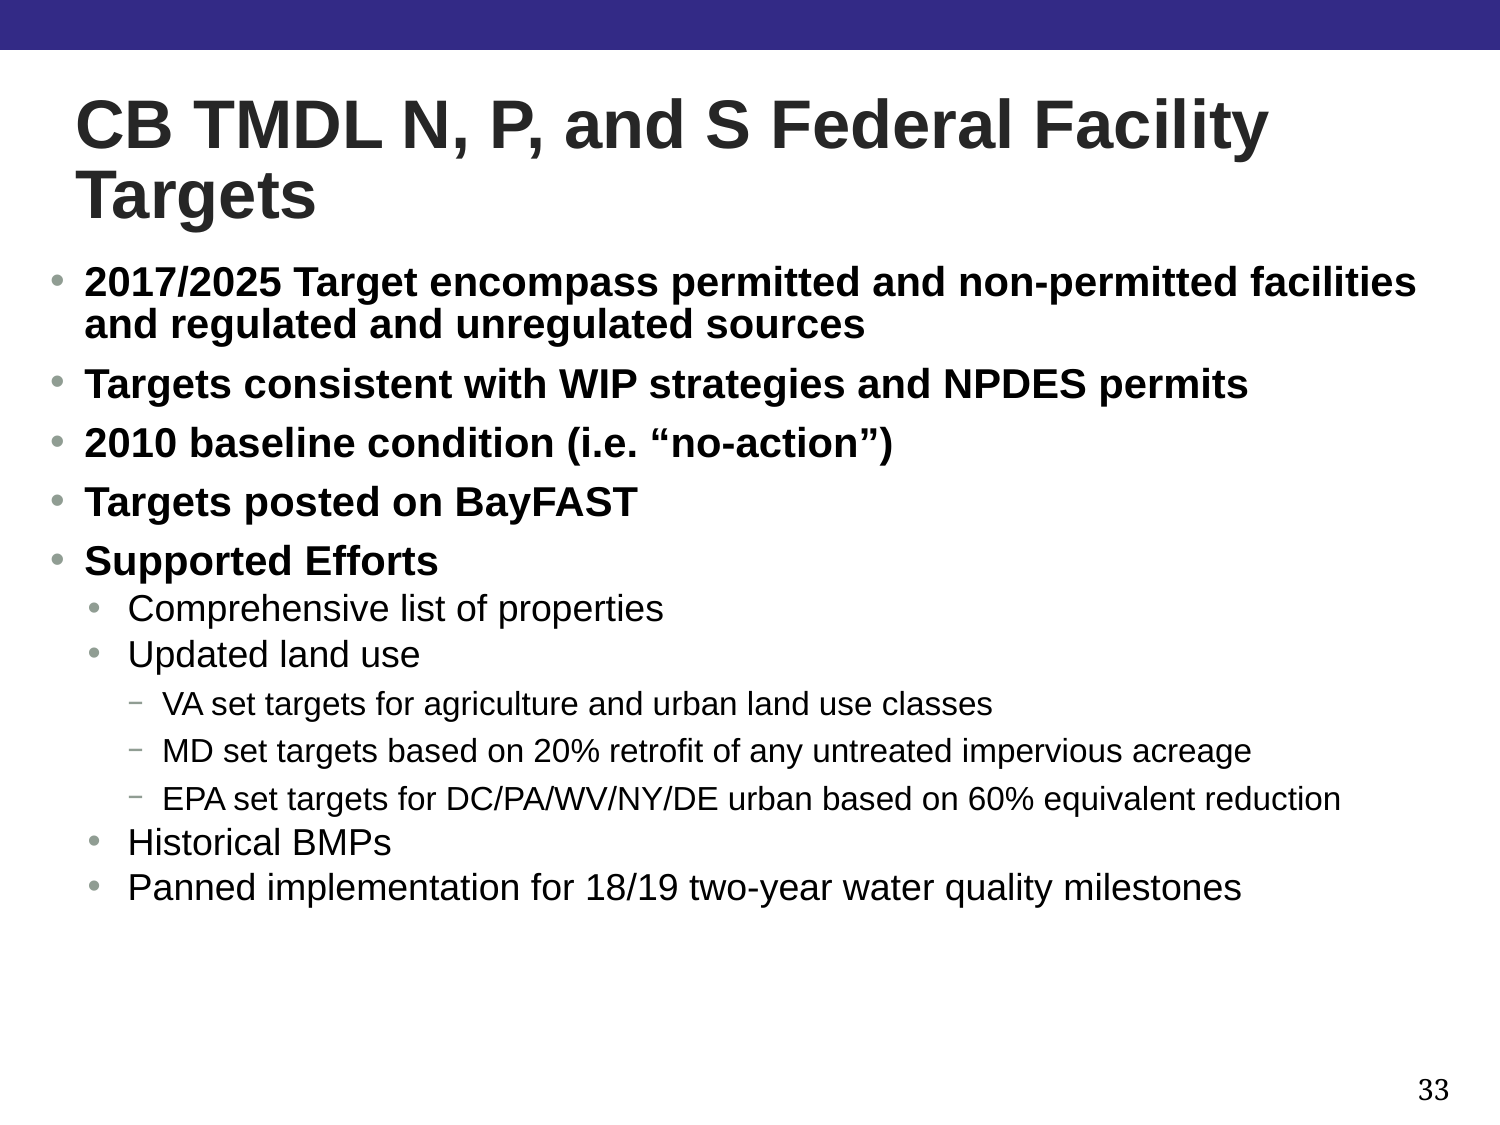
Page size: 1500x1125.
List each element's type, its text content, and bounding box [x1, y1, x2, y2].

list 2017/2025 Target encompass permitted and non-permitted facilities and regulated and unregulated sources Targets consistent with WIP strategies and NPDES permits 2010 baseline condition (i.e. “no-action”) Targets posted on BayFAST Supported Efforts Comprehensive list of properties Updated land use VA set targets for agriculture and urban land use classes MD set targets based on 20% retrofit of any untreated impervious acreage EPA set targets for DC/PA/WV/NY/DE urban based on 60% equivalent reduction Historical BMPs Panned implementation for 18/19 two-year water quality milestones [49, 262, 1451, 1051]
title CB TMDL N, P, and S Federal Facility Targets [74, 87, 1476, 238]
slide_number 33 [1387, 1072, 1450, 1110]
